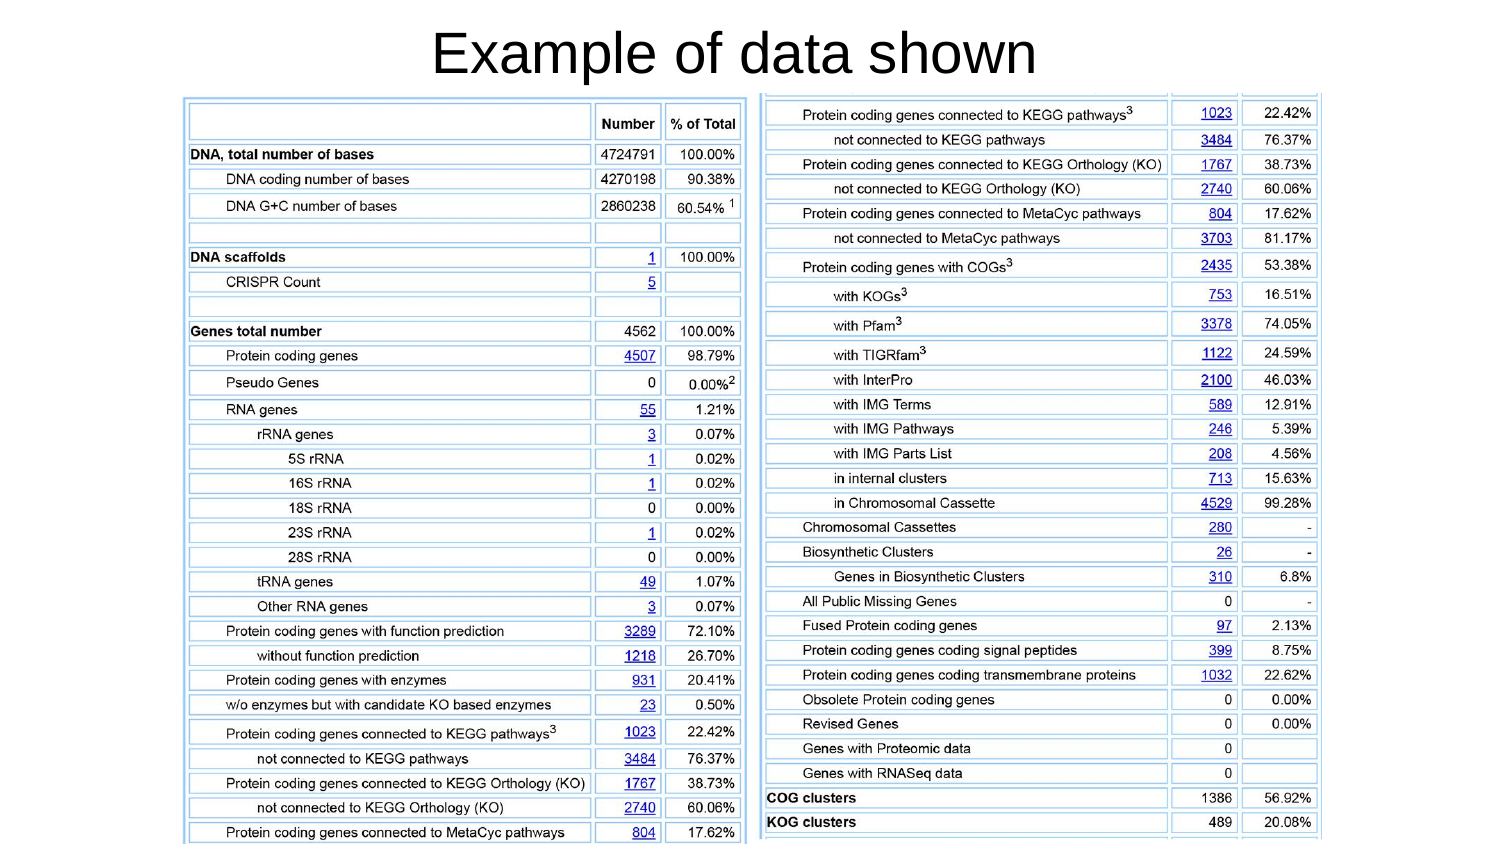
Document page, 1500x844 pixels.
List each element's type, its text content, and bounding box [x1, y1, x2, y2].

picture [182, 93, 1322, 844]
title Example of data shown [36, 0, 1434, 94]
